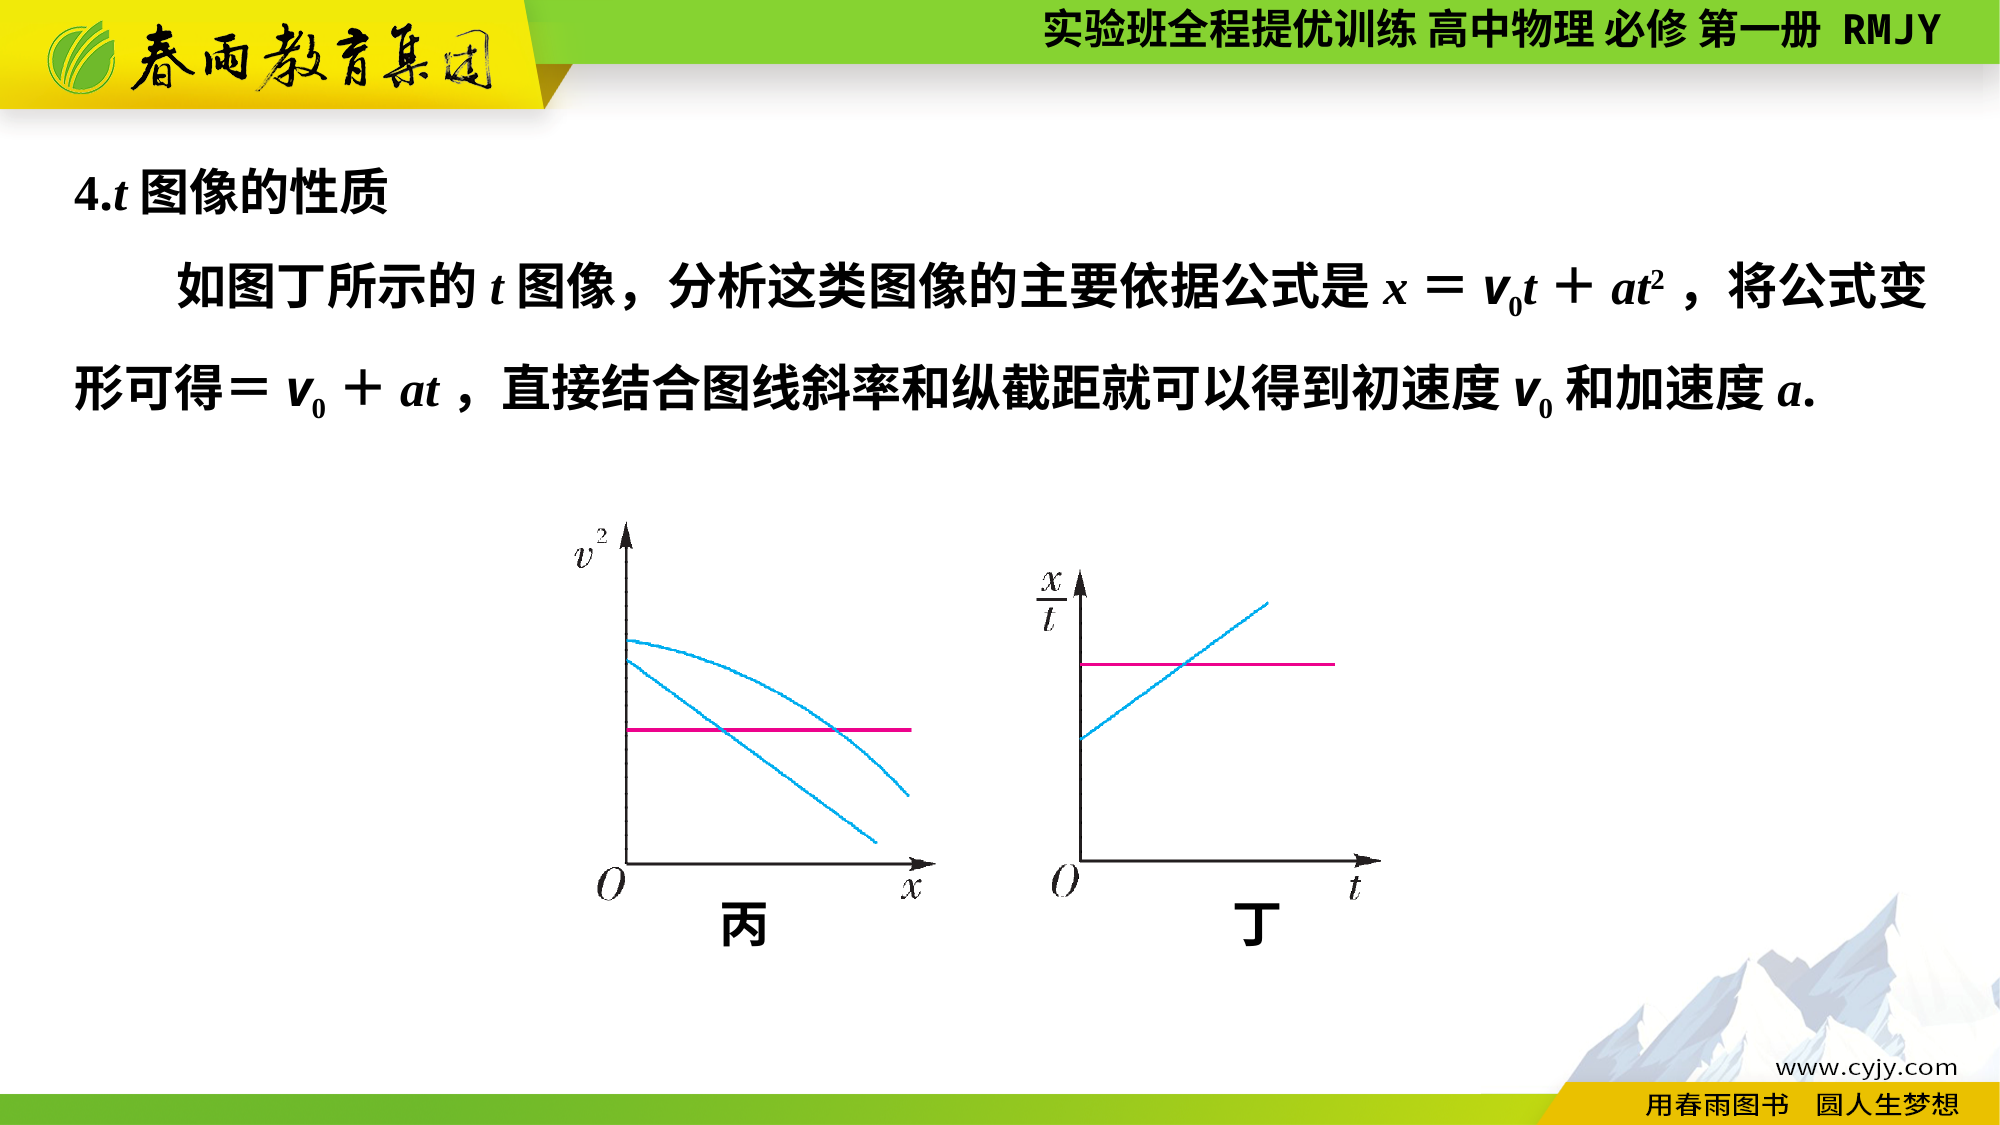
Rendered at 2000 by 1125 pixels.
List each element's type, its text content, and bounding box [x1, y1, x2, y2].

picture [0, 0, 2000, 1125]
text_box 丙 丁 [705, 915, 1298, 961]
